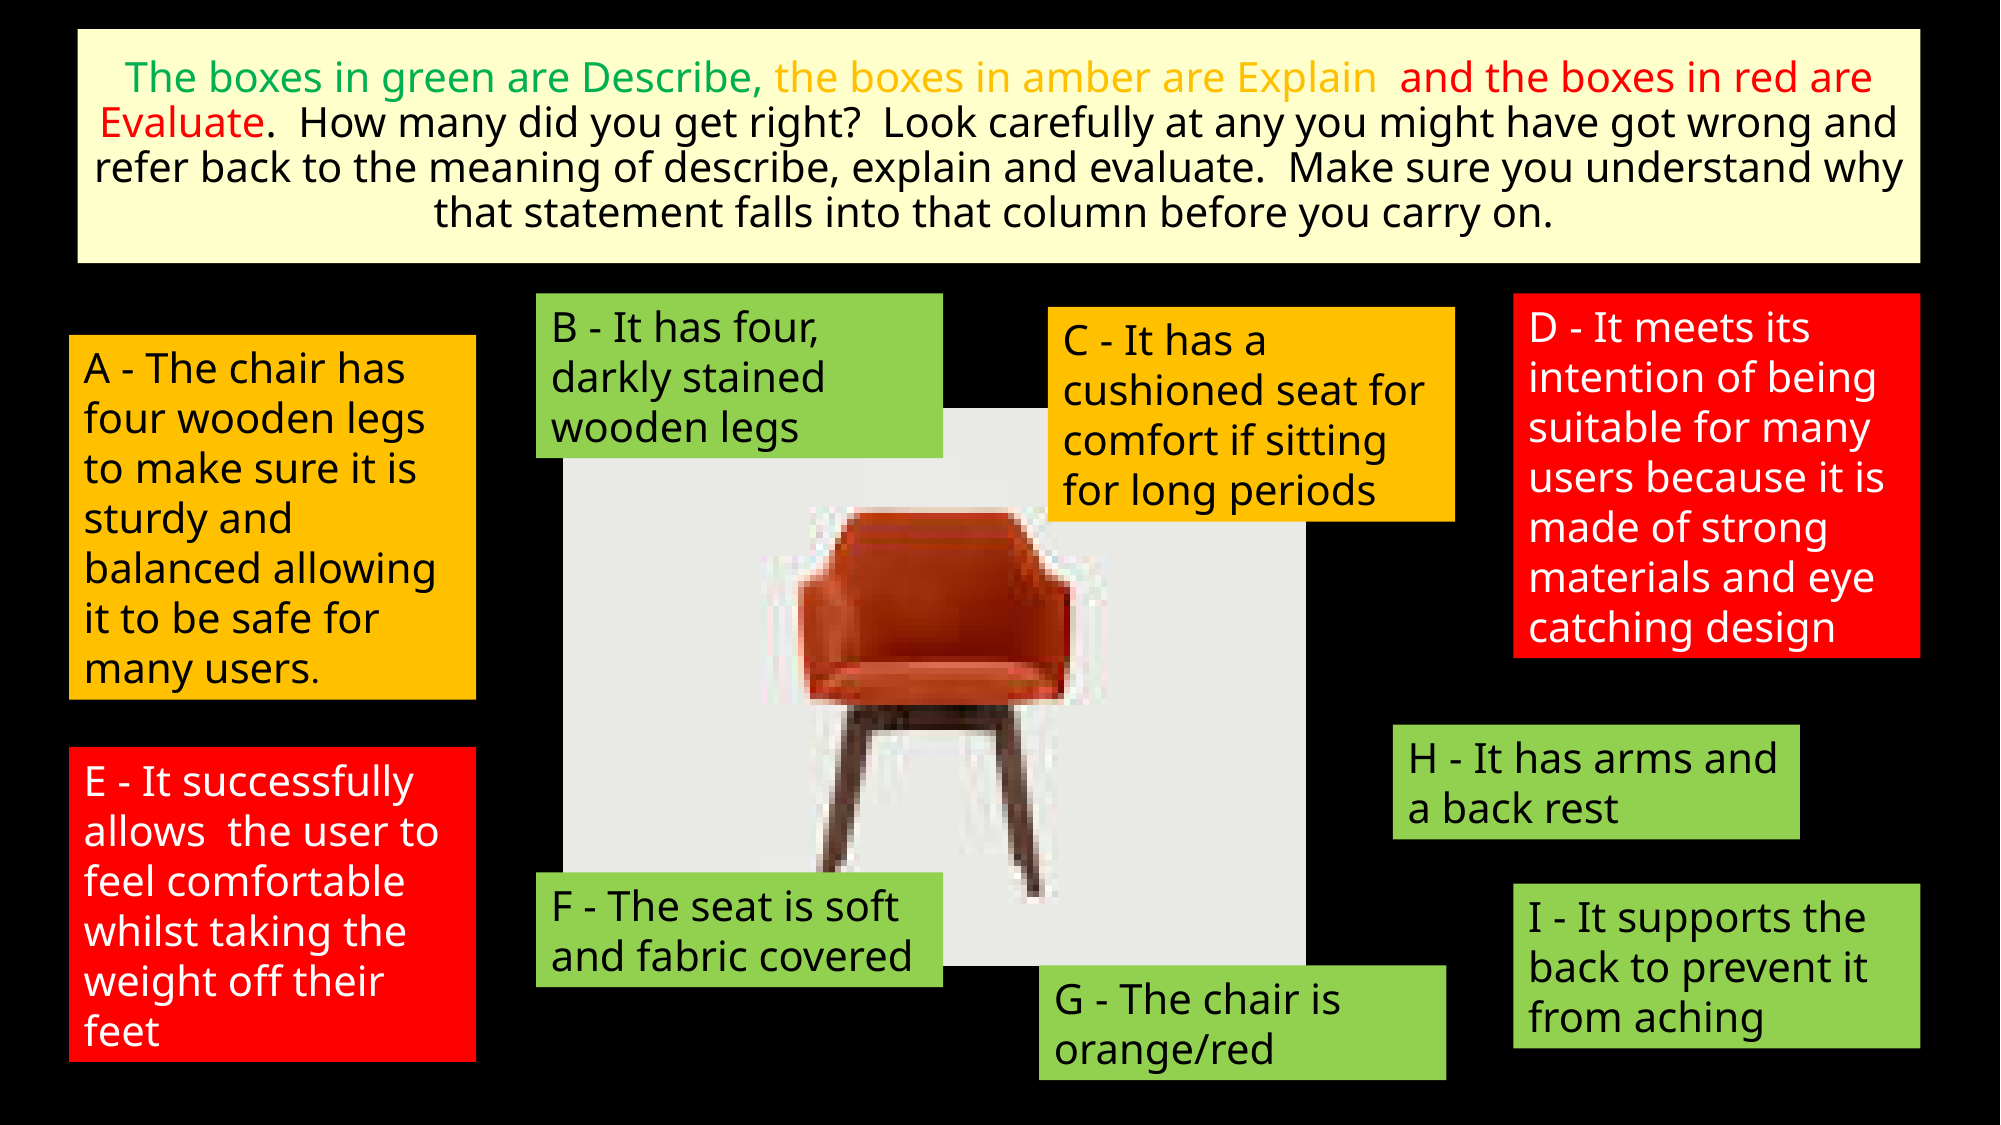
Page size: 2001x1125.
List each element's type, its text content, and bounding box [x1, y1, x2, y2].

text_box C - It has a cushioned seat for comfort if sitting for long periods [1047, 306, 1456, 522]
title The boxes in green are Describe, the boxes in amber are Explain and the boxes in red are Evaluate. How many did you get right? Look carefully at any you might have got wrong and refer back to the meaning of describe, explain and evaluate. Make sure you understand why that statement falls into that column before you carry on. [77, 29, 1921, 264]
text_box I - It supports the back to prevent it from aching [1513, 883, 1921, 1049]
text_box F - The seat is soft and fabric covered [536, 872, 944, 988]
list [563, 408, 1306, 966]
text_box A - The chair has four wooden legs to make sure it is sturdy and balanced allowing it to be safe for many users. [69, 334, 477, 700]
text_box B - It has four, darkly stained wooden legs [536, 293, 944, 459]
text_box G - The chair is orange/red [1039, 965, 1447, 1081]
text_box E - It successfully allows the user to feel comfortable whilst taking the weight off their feet [69, 746, 477, 1062]
text_box H - It has arms and a back rest [1392, 724, 1800, 840]
text_box D - It meets its intention of being suitable for many users because it is made of strong materials and eye catching design [1513, 293, 1921, 659]
